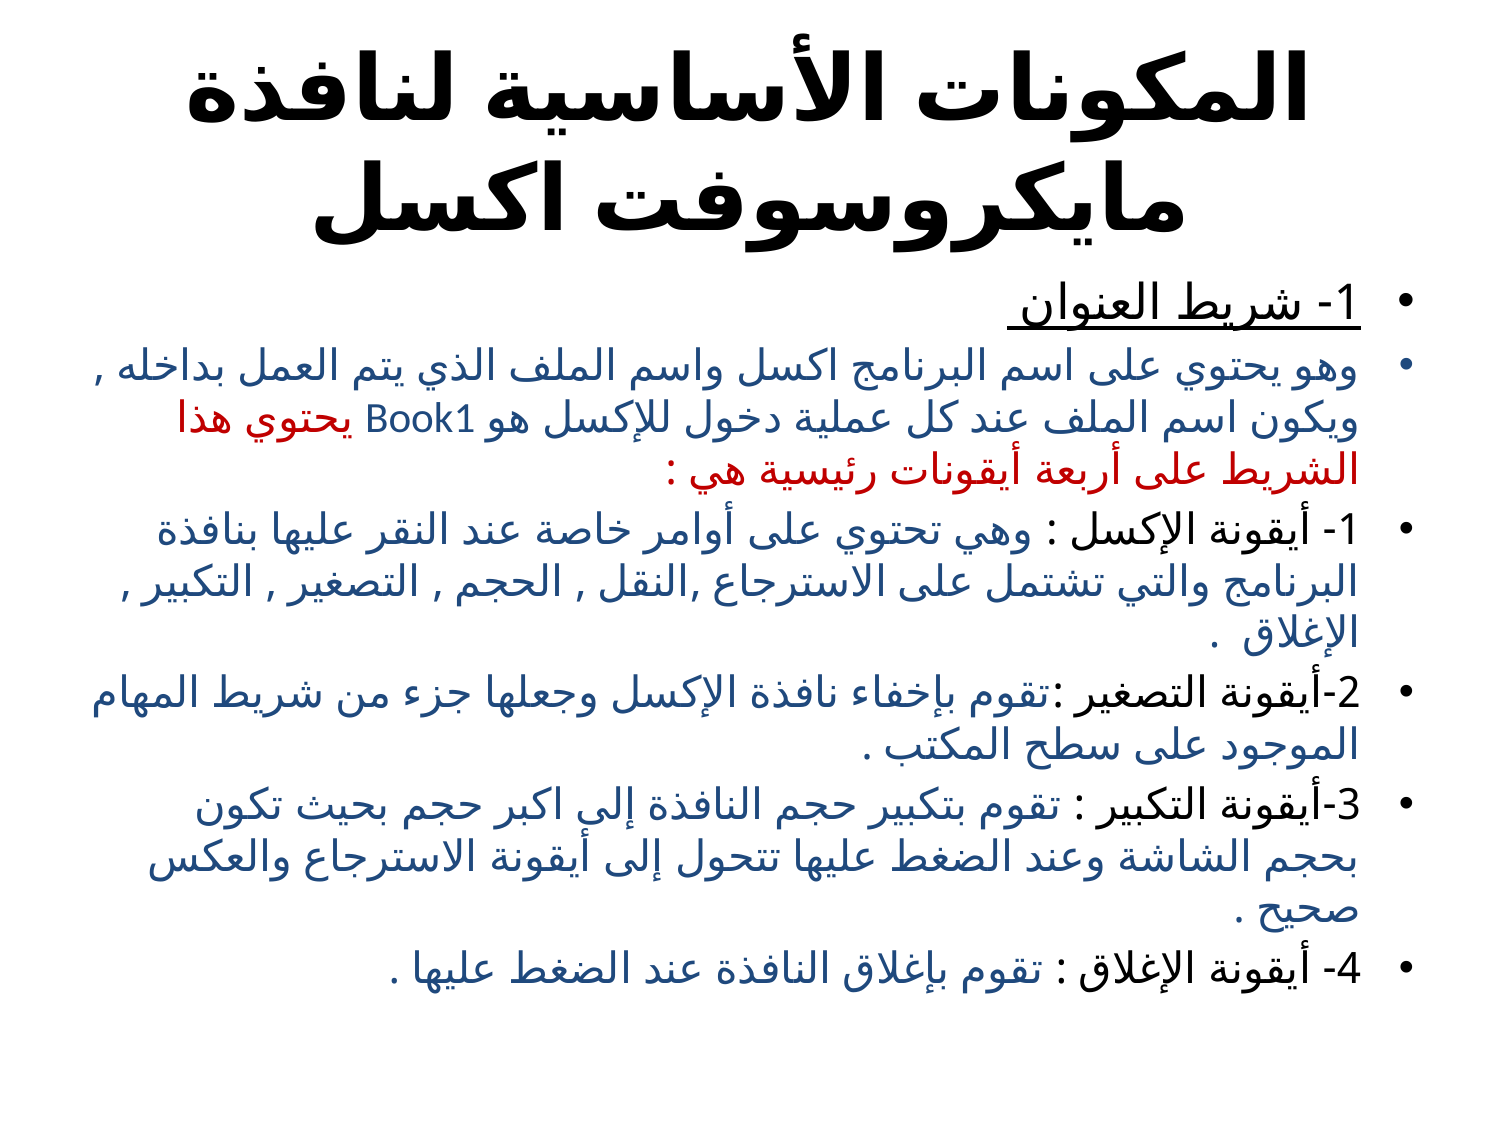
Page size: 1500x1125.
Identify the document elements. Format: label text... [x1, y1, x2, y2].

list 1- شريط العنوان وهو يحتوي على اسم البرنامج اكسل واسم الملف الذي يتم العمل بداخله , ويكون اسم الملف عند كل عملية دخول للإكسل هو Book1 يحتوي هذا الشريط على أربعة أيقونات رئيسية هي : 1- أيقونة الإكسل : وهي تحتوي على أوامر خاصة عند النقر عليها بنافذة البرنامج والتي تشتمل على الاسترجاع ,النقل , الحجم , التصغير , التكبير , الإغلاق . 2-أيقونة التصغير :تقوم بإخفاء نافذة الإكسل وجعلها جزء من شريط المهام الموجود على سطح المكتب . 3-أيقونة التكبير : تقوم بتكبير حجم النافذة إلى اكبر حجم بحيث تكون بحجم الشاشة وعند الضغط عليها تتحول إلى أيقونة الاسترجاع والعكس صحيح . 4- أيقونة الإغلاق : تقوم بإغلاق النافذة عند الضغط عليها . [75, 262, 1425, 1005]
title المكونات الأساسية لنافذة مايكروسوفت اكسل [75, 45, 1425, 233]
